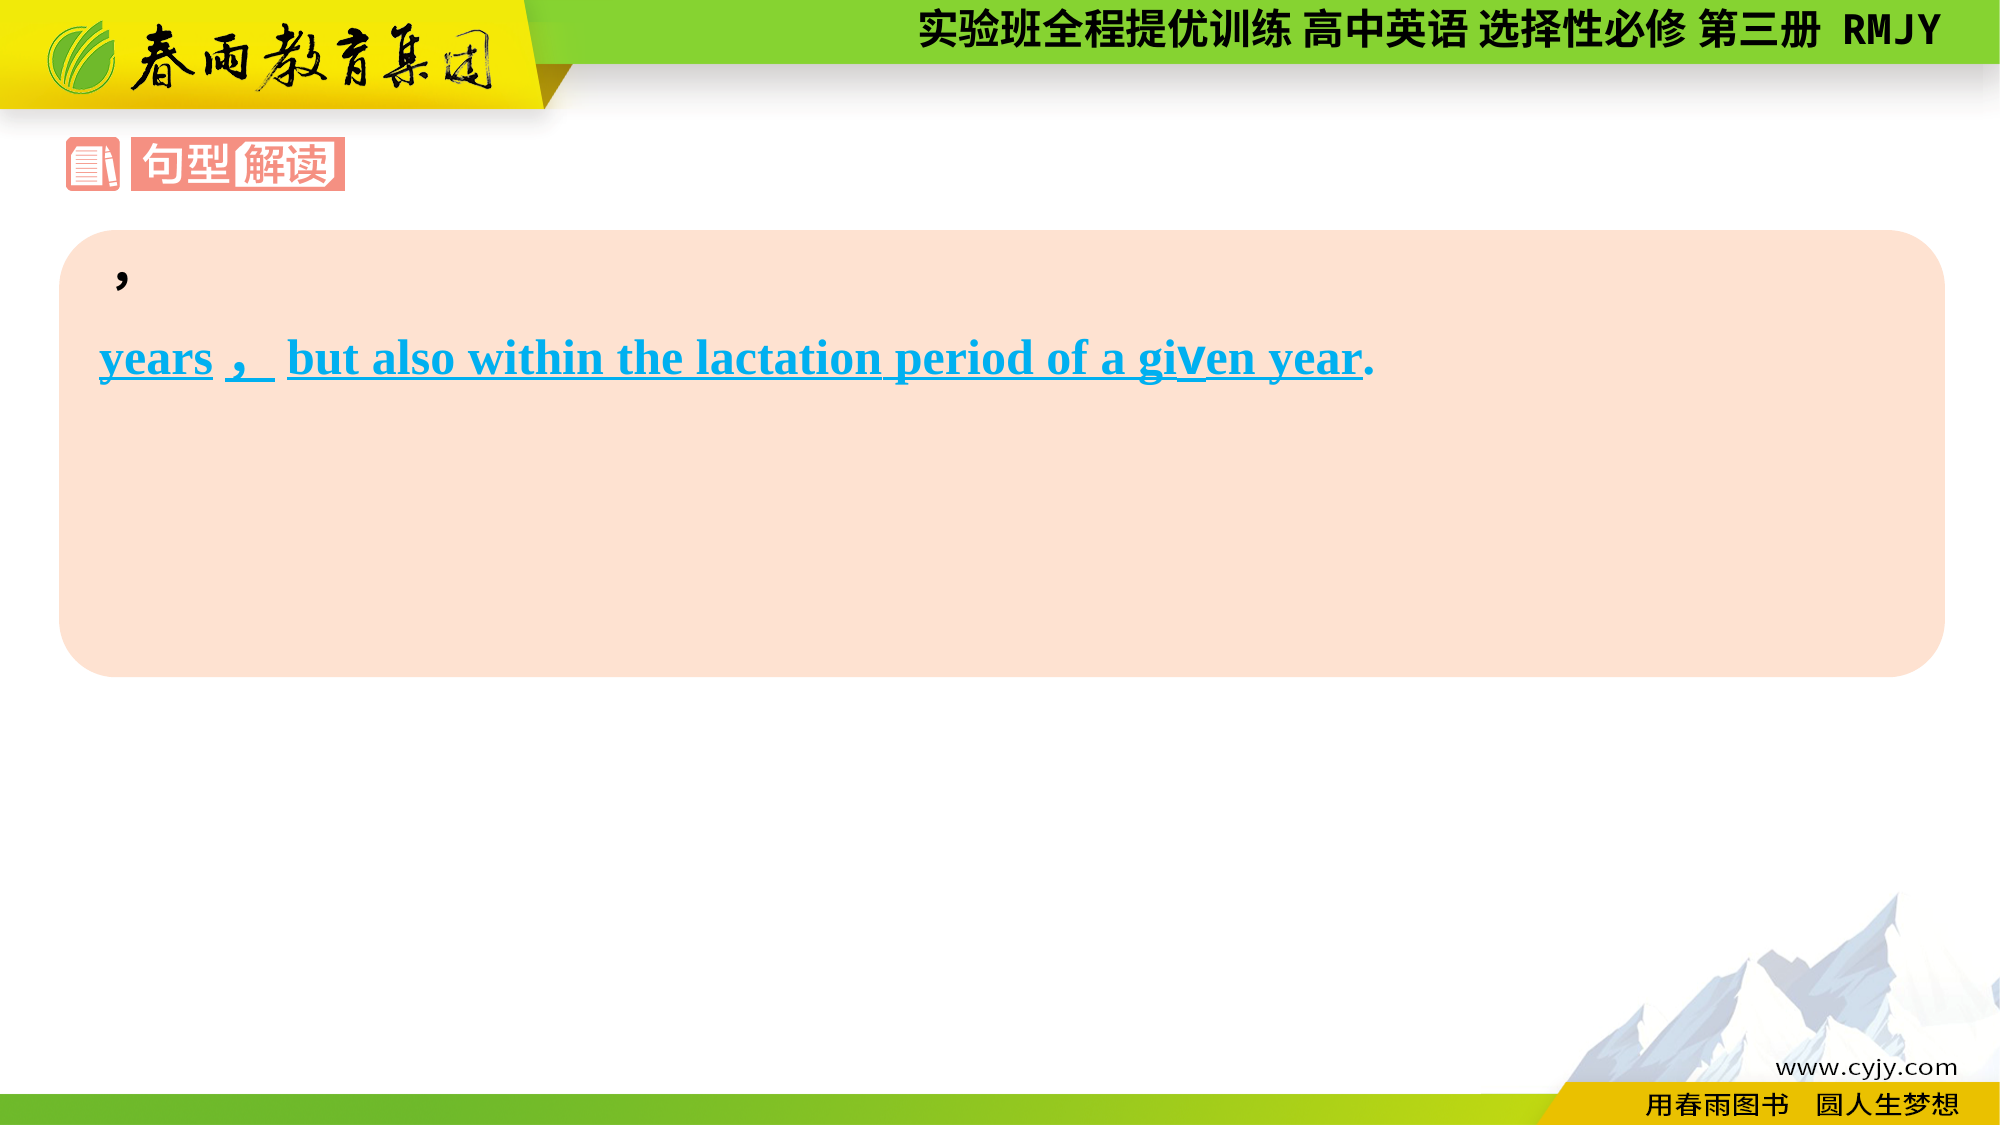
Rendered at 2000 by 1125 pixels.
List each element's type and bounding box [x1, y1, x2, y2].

picture [0, 0, 2000, 1125]
text_box [59, 230, 1945, 678]
